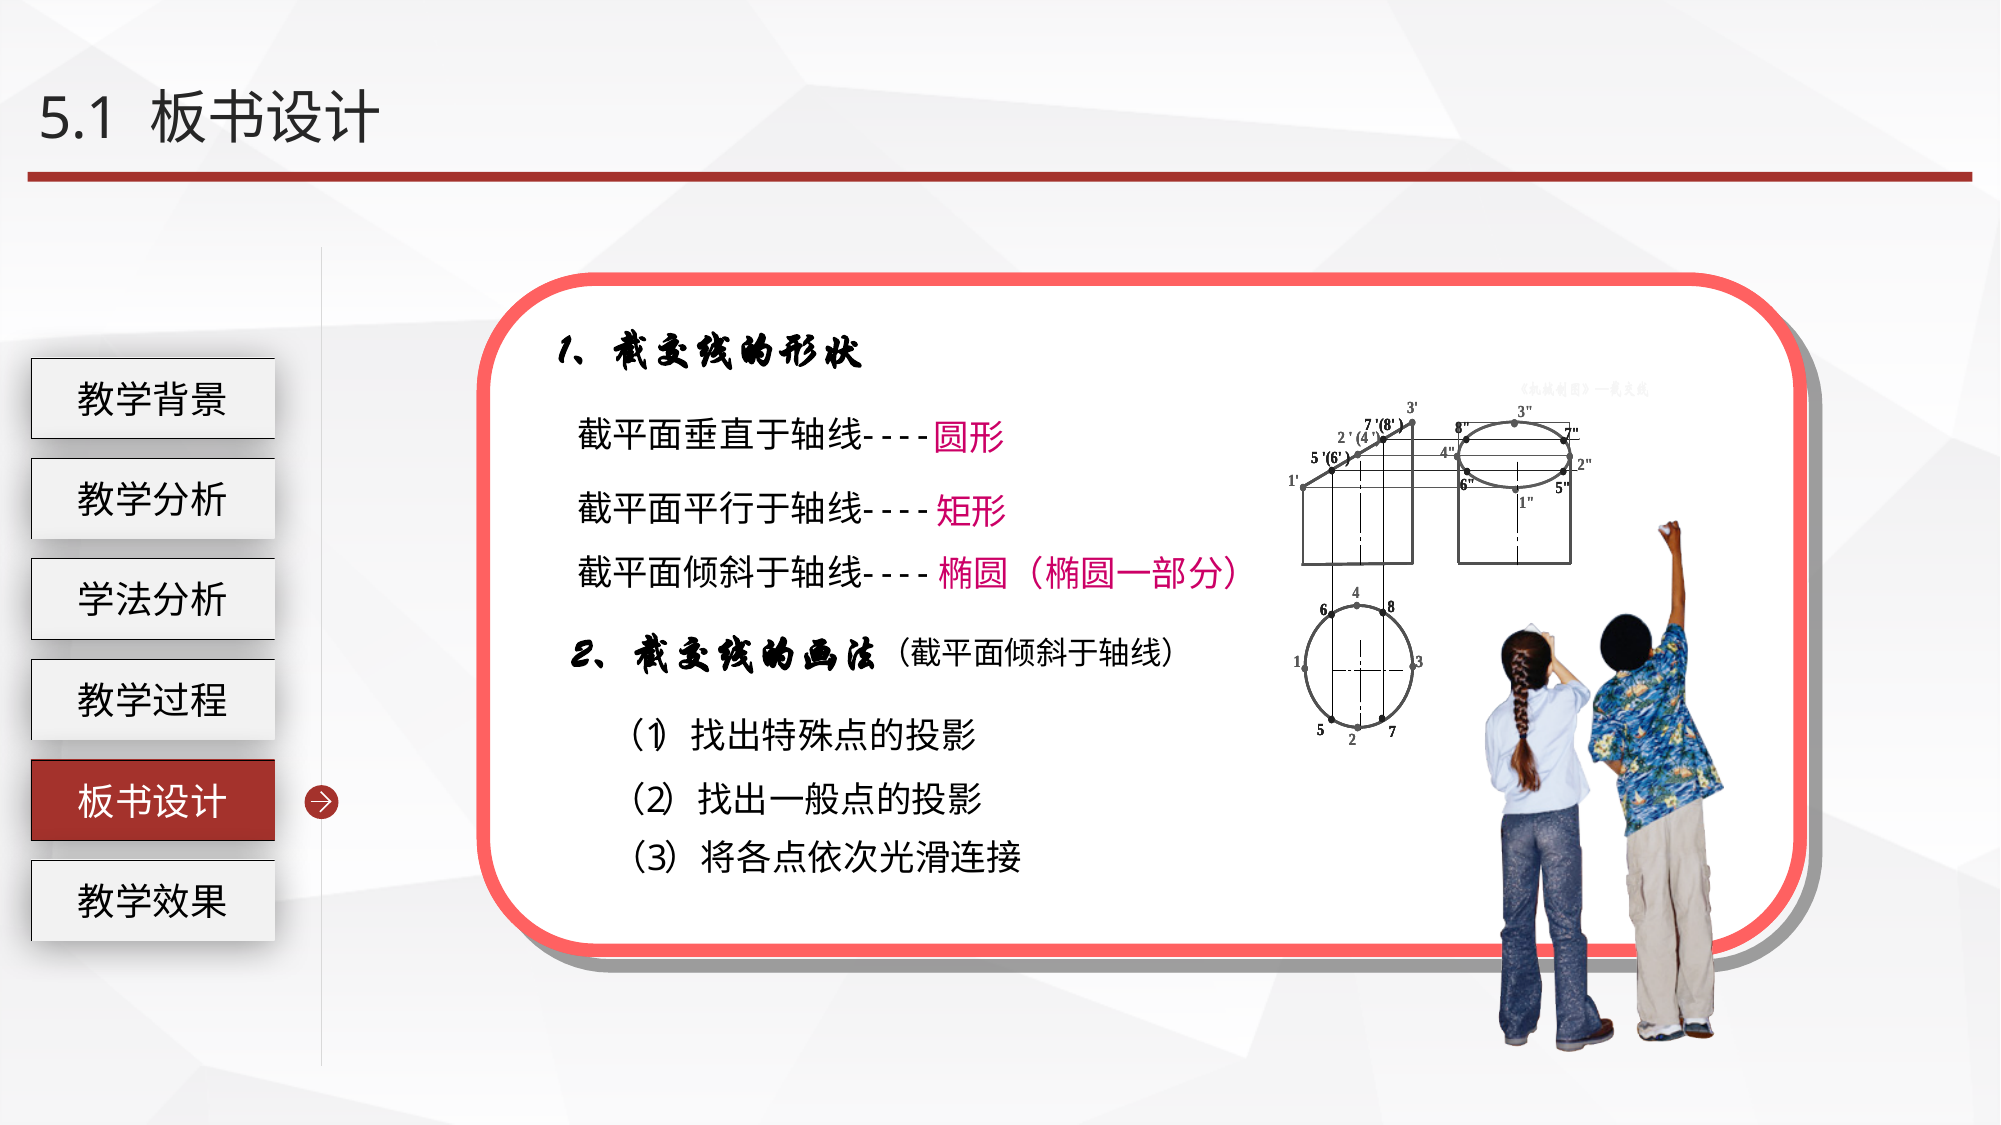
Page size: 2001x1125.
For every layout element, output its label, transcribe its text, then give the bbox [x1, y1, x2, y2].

text_box 学法分析 [30, 558, 275, 640]
text_box [26, 171, 1973, 183]
text_box 5.1 板书设计 [23, 73, 794, 158]
text_box 教学效果 [30, 859, 275, 941]
text_box 教学分析 [30, 458, 275, 539]
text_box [304, 785, 339, 820]
text_box 教学过程 [30, 659, 275, 740]
text_box 板书设计 [30, 759, 275, 841]
picture [0, 0, 2000, 1125]
text_box 教学背景 [30, 357, 275, 439]
